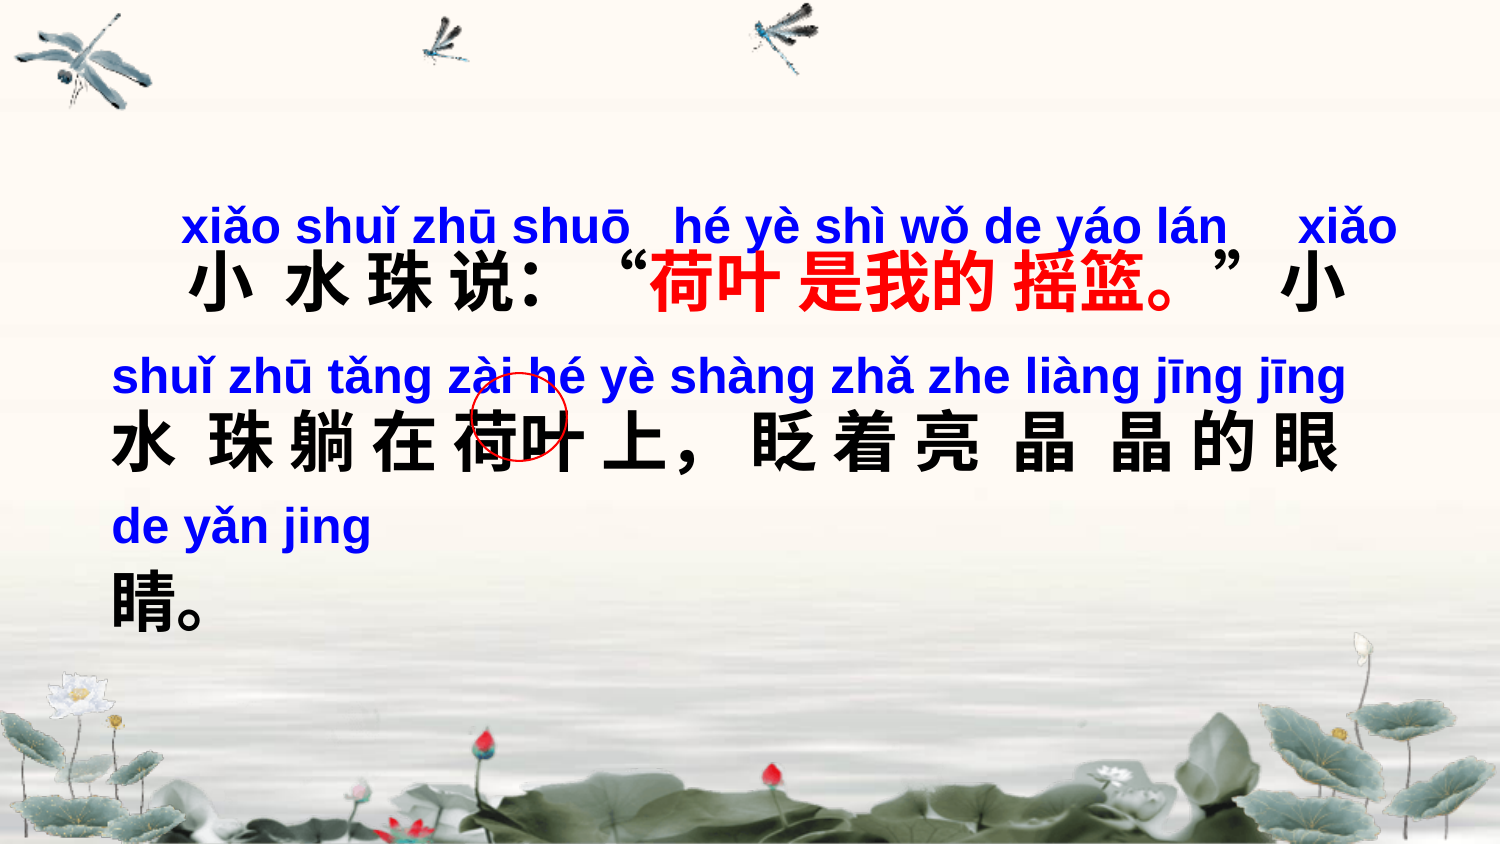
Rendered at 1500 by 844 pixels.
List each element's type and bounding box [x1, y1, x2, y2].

text_box [95, 96, 1428, 653]
picture [0, 0, 1500, 844]
